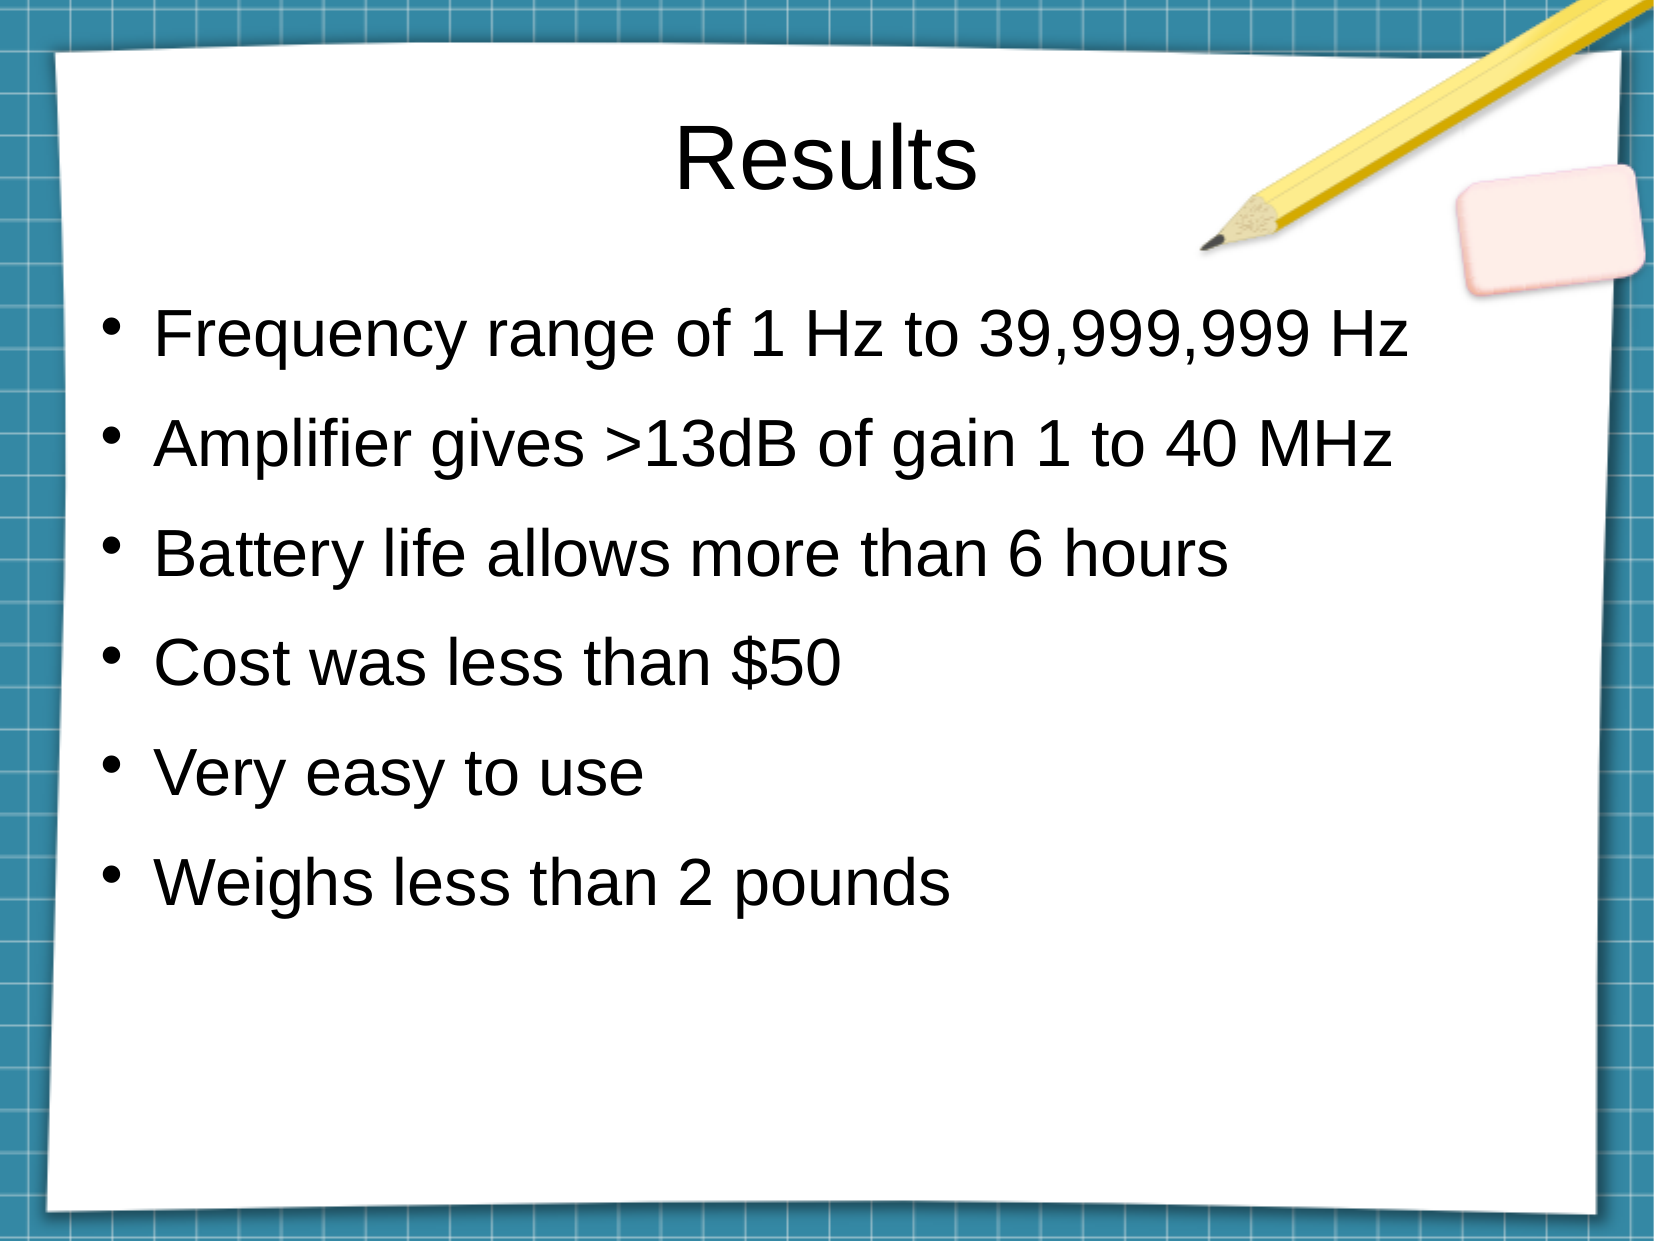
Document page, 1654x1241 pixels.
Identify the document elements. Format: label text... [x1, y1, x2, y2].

text_box Results [82, 97, 1571, 208]
picture [0, 0, 1654, 1241]
text_box Frequency range of 1 Hz to 39,999,999 Hz Amplifier gives >13dB of gain 1 to 40 MHz Battery life allows more than 6 hours Cost was less than $50 Very easy to use Weighs less than 2 pounds [82, 290, 1571, 1010]
